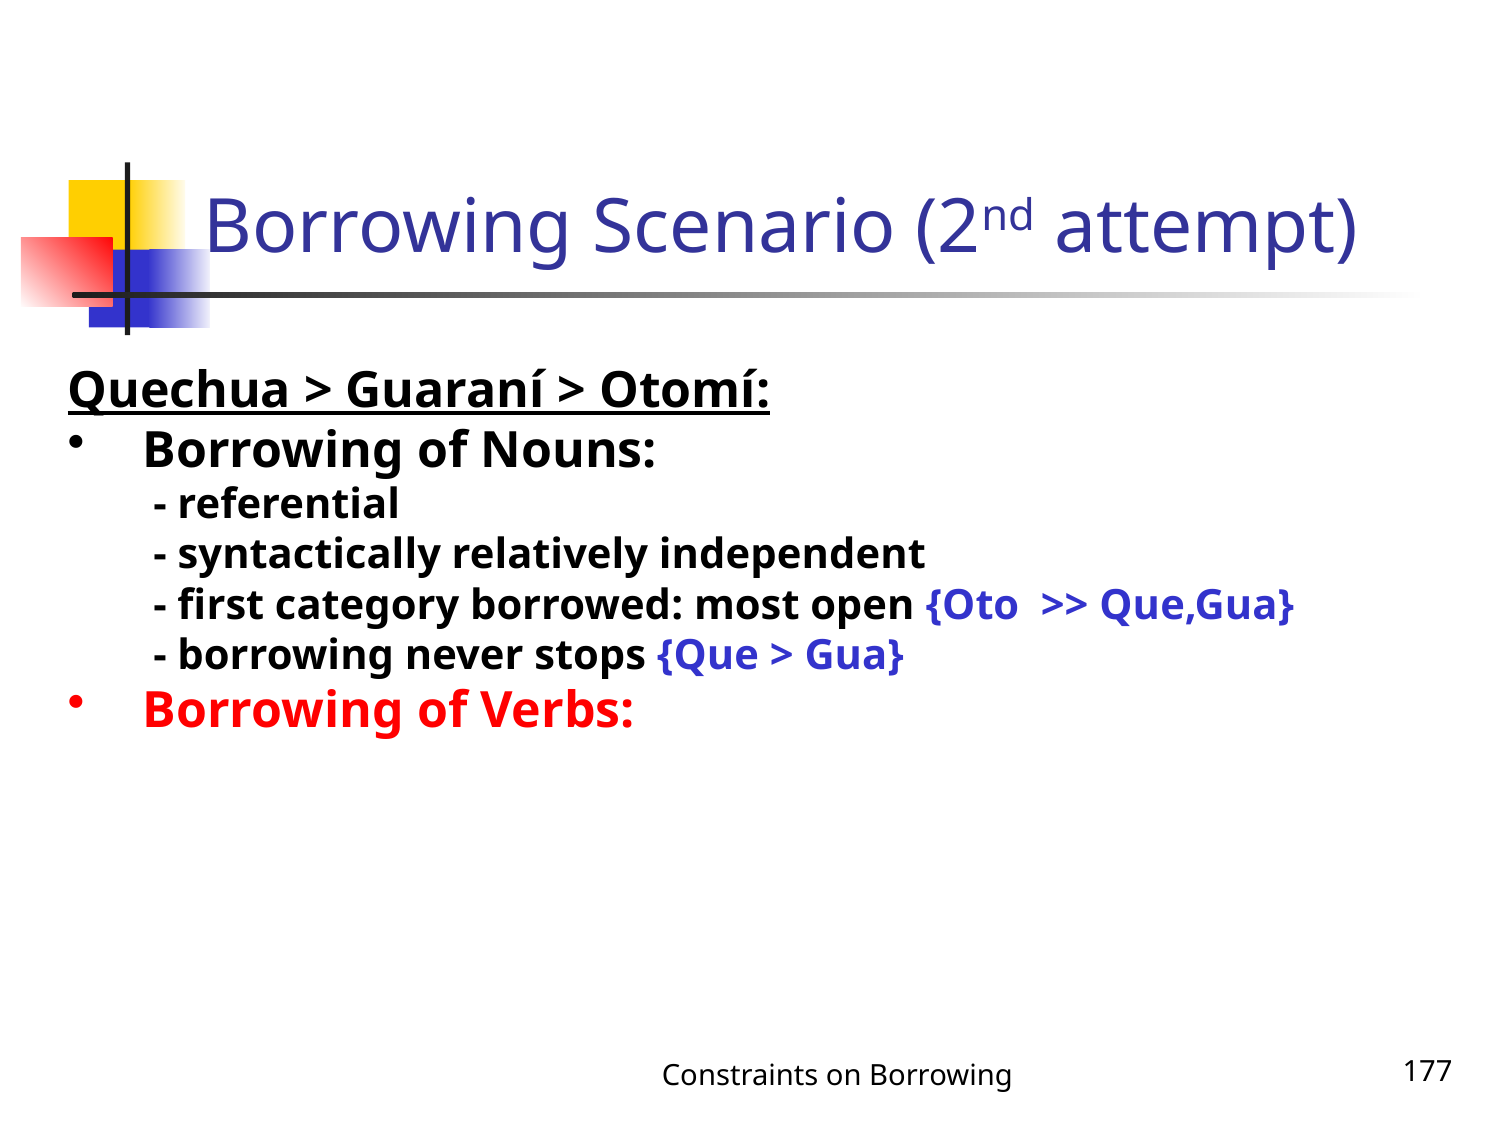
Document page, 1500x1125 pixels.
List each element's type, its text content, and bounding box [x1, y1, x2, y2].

footer Constraints on Borrowing [599, 1023, 1076, 1100]
slide_number 177 [1154, 1023, 1468, 1100]
text_box Quechua > Guaraní > Otomí: Borrowing of Nouns: - referential - syntactically relatively independent - first category borrowed: most open {Oto >> Que,Gua} - borrowing never stops {Que > Gua} Borrowing of Verbs: [52, 349, 1460, 745]
title Borrowing Scenario (2nd attempt) [188, 34, 1468, 276]
